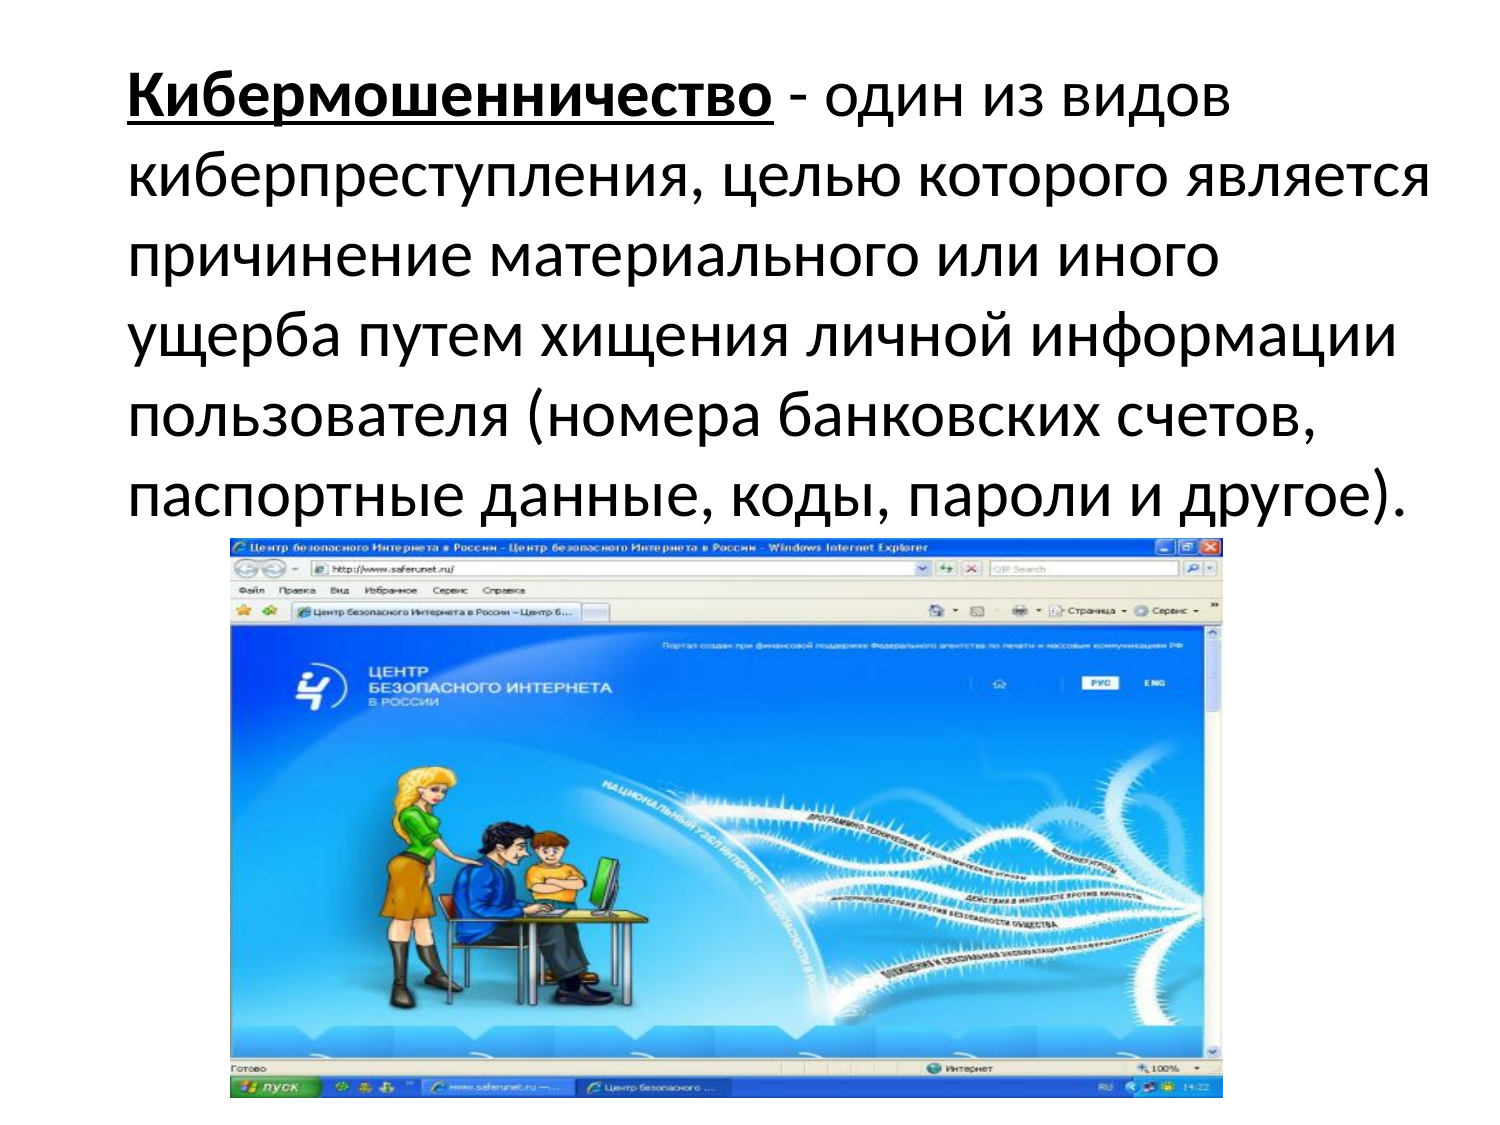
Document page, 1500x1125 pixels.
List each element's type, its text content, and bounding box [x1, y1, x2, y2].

list Кибермошенничество - один из видов киберпреступления, целью которого является причинение материального или иного ущерба путем хищения личной информации пользователя (номера банковских счетов, паспортные данные, коды, пароли и другое). [112, 42, 1463, 551]
picture [229, 538, 1223, 1098]
